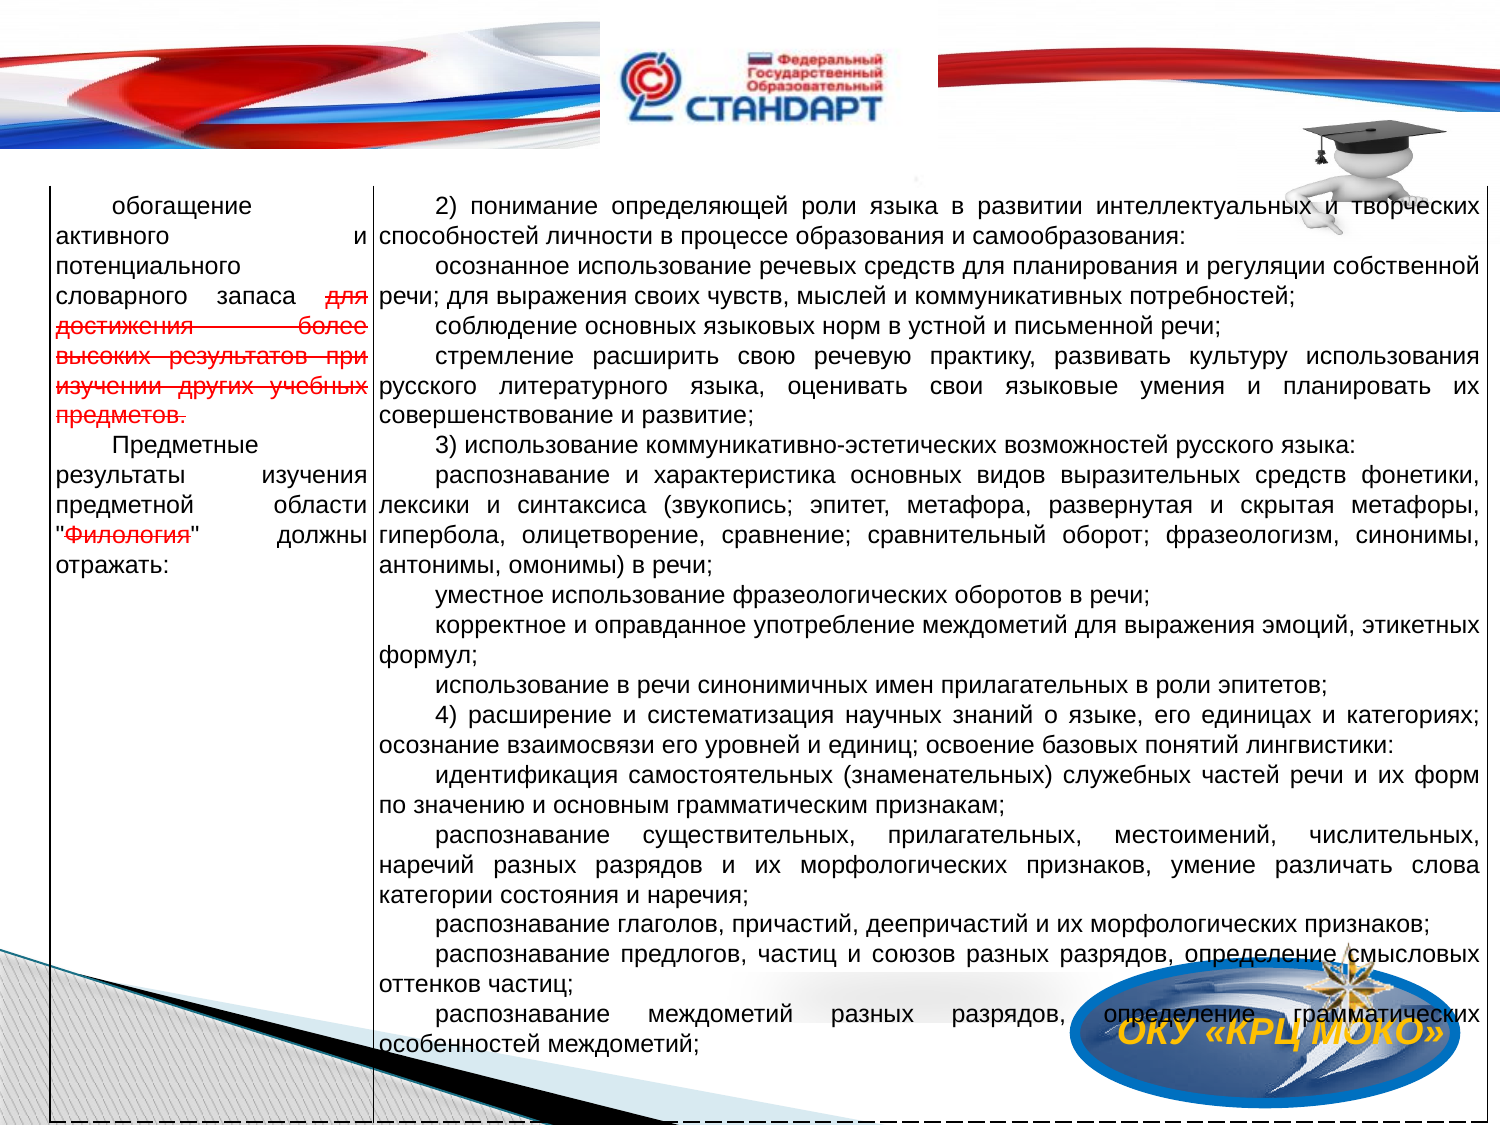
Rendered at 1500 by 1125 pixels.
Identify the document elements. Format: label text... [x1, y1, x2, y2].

table_header 2) понимание определяющей роли языка в развитии интеллектуальных и творческих способностей личности в процессе образования и самообразования: осознанное использование речевых средств для планирования и регуляции собственной речи; для выражения своих чувств, мыслей и коммуникативных потребностей; соблюдение основных языковых норм в устной и письменной речи; стремление расширить свою речевую практику, развивать культуру использования русского литературного языка, оценивать свои языковые умения и планировать их совершенствование и развитие; 3) использование коммуникативно-эстетических возможностей русского языка: распознавание и характеристика основных видов выразительных средств фонетики, лексики и синтаксиса (звукопись; эпитет, метафора, развернутая и скрытая метафоры, гипербола, олицетворение, сравнение; сравнительный оборот; фразеологизм, синонимы, антонимы, омонимы) в речи; уместное использование фразеологических оборотов в речи; корректное и оправданное употребление междометий для выражения эмоций, этикетных формул; использование в речи синонимичных имен прилагательных в роли эпитетов; 4) расширение и систематизация научных знаний о языке, его единицах и категориях; осознание взаимосвязи его уровней и единиц; освоение базовых понятий лингвистики: идентификация самостоятельных (знаменательных) служебных частей речи и их форм по значению и основным грамматическим признакам; распознавание существительных, прилагательных, местоимений, числительных, наречий разных разрядов и их морфологических признаков, умение различать слова категории состояния и наречия; распознавание глаголов, причастий, деепричастий и их морфологических признаков; распознавание предлогов, частиц и союзов разных разрядов, определение смысловых оттенков частиц; распознавание междометий разных разрядов, определение грамматических особенностей междометий; [374, 186, 1487, 1122]
table_header обогащение активного и потенциального словарного запаса для достижения более высоких результатов при изучении других учебных предметов. Предметные результаты изучения предметной области "Филология" должны отражать: [51, 186, 373, 1122]
picture [1074, 937, 1456, 1104]
picture [0, 0, 1500, 244]
